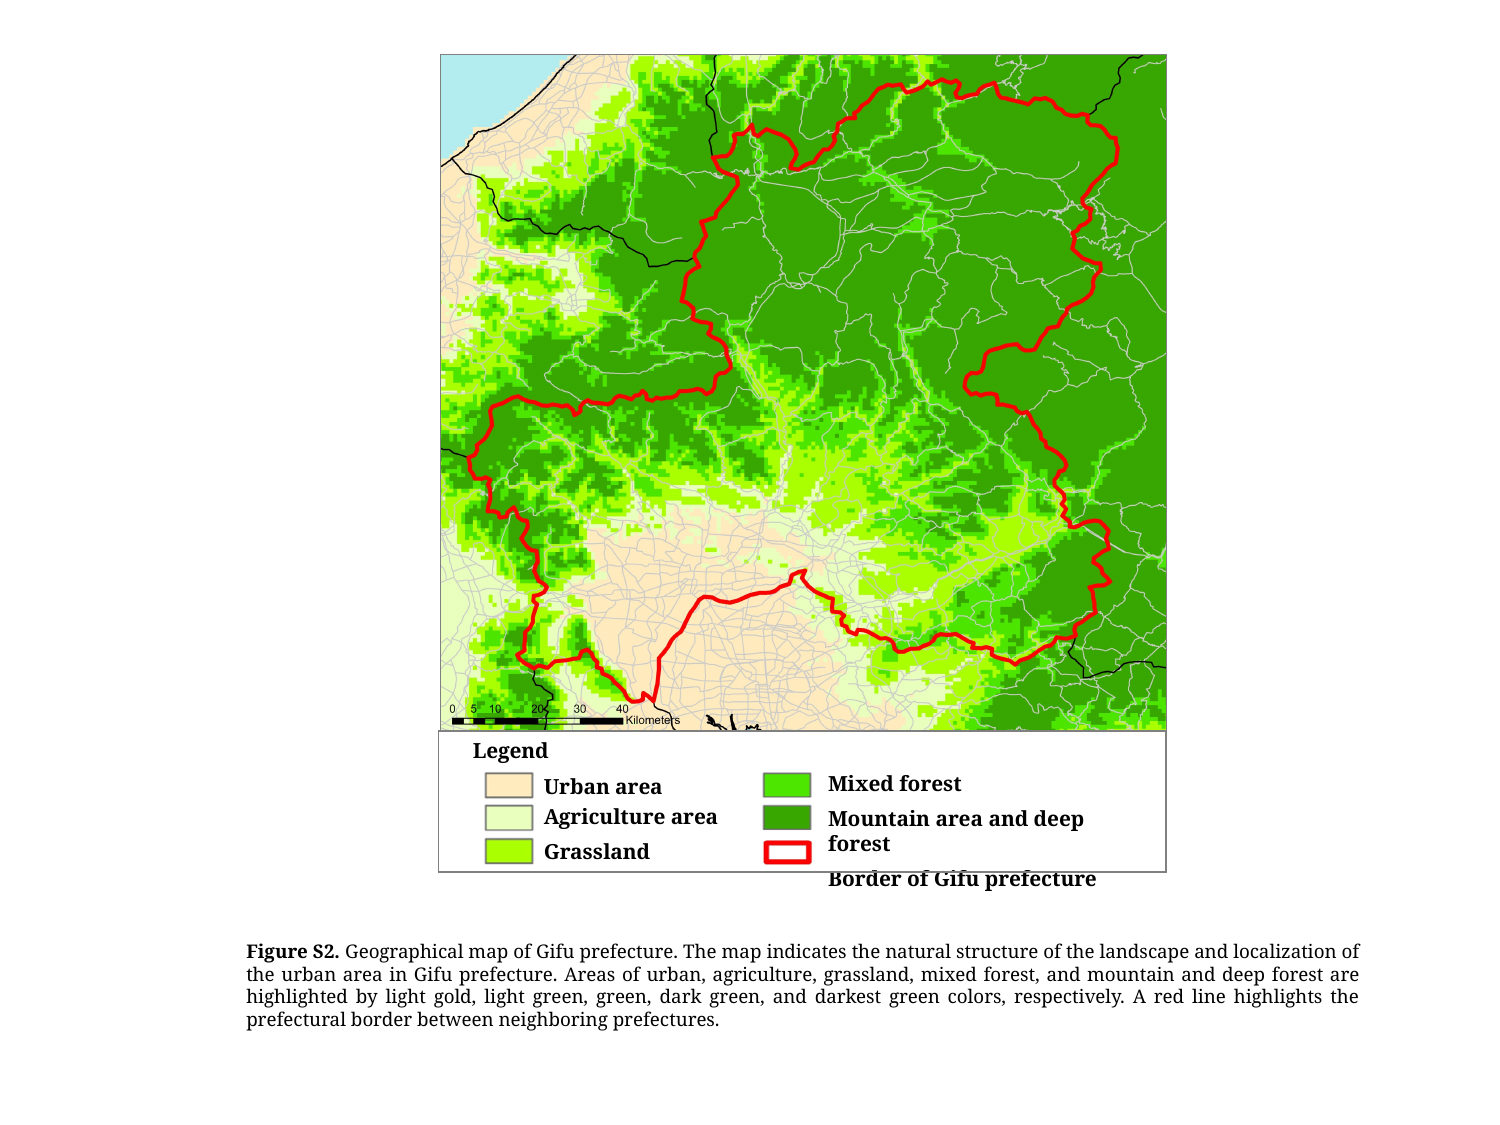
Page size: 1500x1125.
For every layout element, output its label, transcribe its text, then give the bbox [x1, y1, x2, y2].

text_box Figure S2. Geographical map of Gifu prefecture. The map indicates the natural structure of the landscape and localization of the urban area in Gifu prefecture. Areas of urban, agriculture, grassland, mixed forest, and mountain and deep forest are highlighted by light gold, light green, green, dark green, and darkest green colors, respectively. A red line highlights the prefectural border between neighboring prefectures. [231, 932, 1374, 1038]
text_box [438, 54, 1167, 875]
